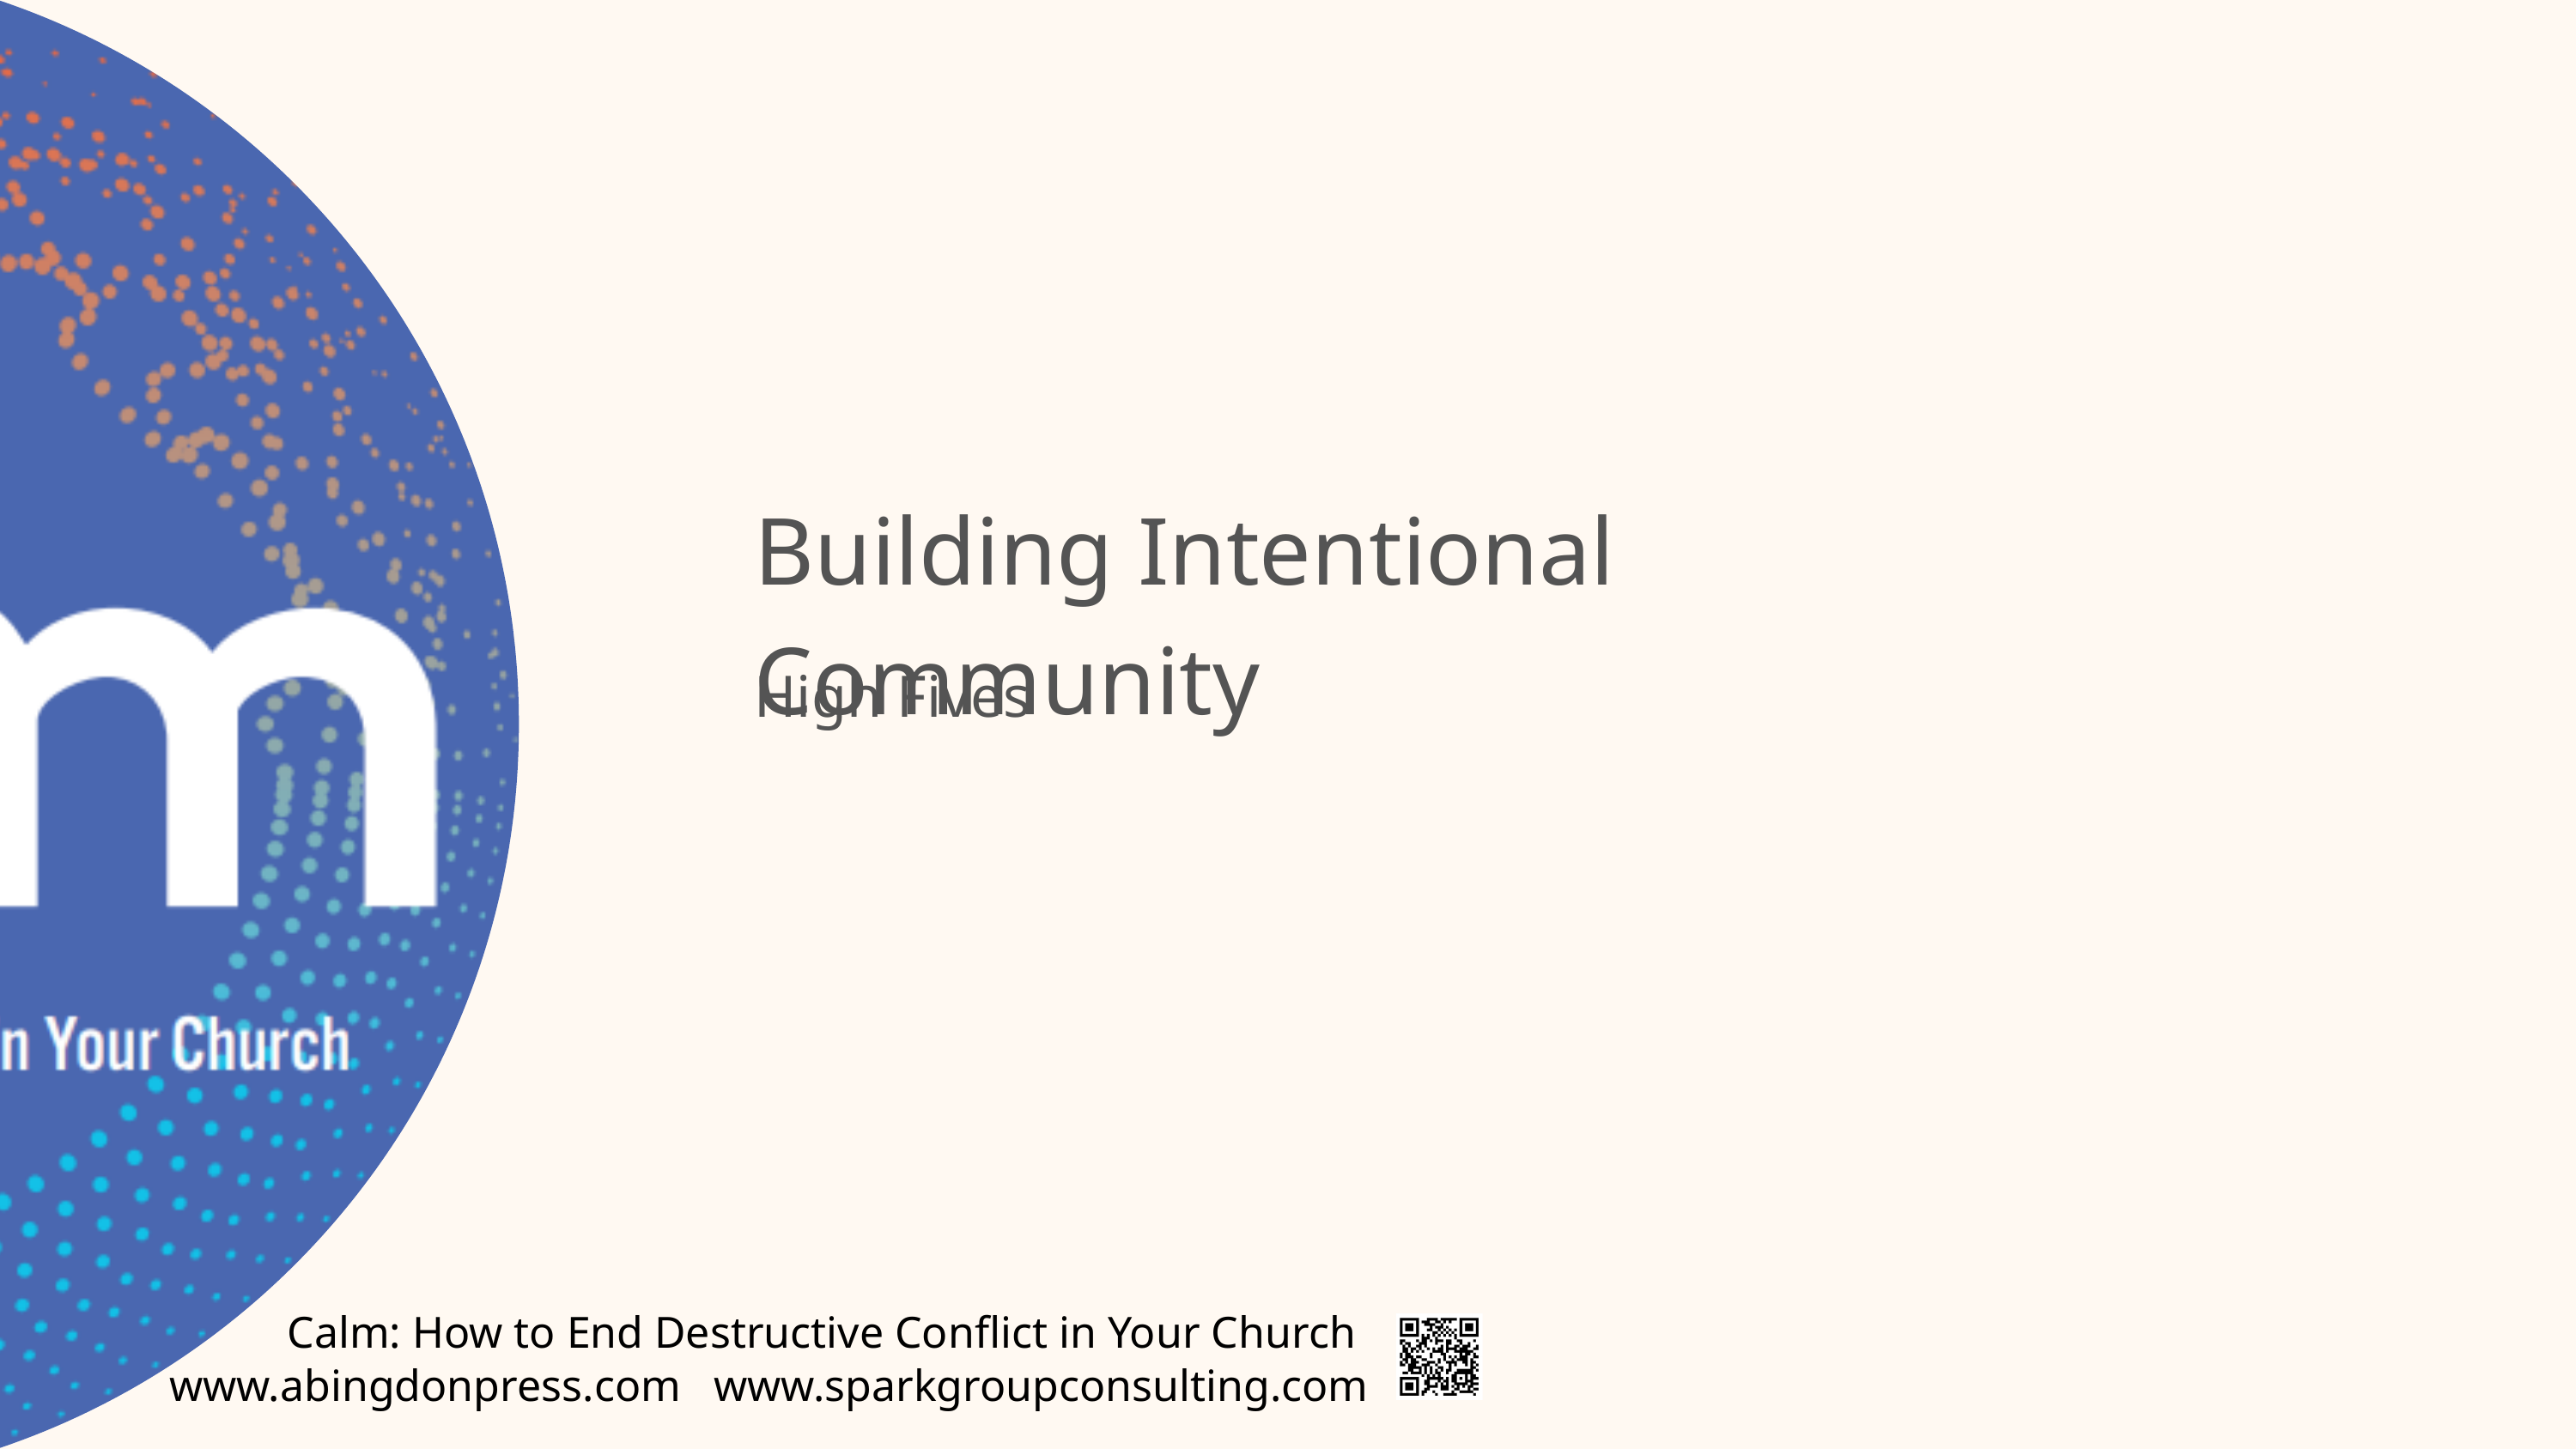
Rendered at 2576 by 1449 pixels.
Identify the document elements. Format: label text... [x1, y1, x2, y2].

text_box www.sparkgroupconsulting.com [714, 1357, 1418, 1410]
text_box High Fives [754, 648, 1763, 729]
text_box www.abingdonpress.com [524, 1357, 714, 1410]
text_box [1418, 1313, 1483, 1400]
text_box Calm: How to End Destructive Conflict in Your Church [524, 1296, 1475, 1357]
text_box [0, 0, 519, 1449]
text_box Building Intentional Community [754, 474, 1963, 734]
